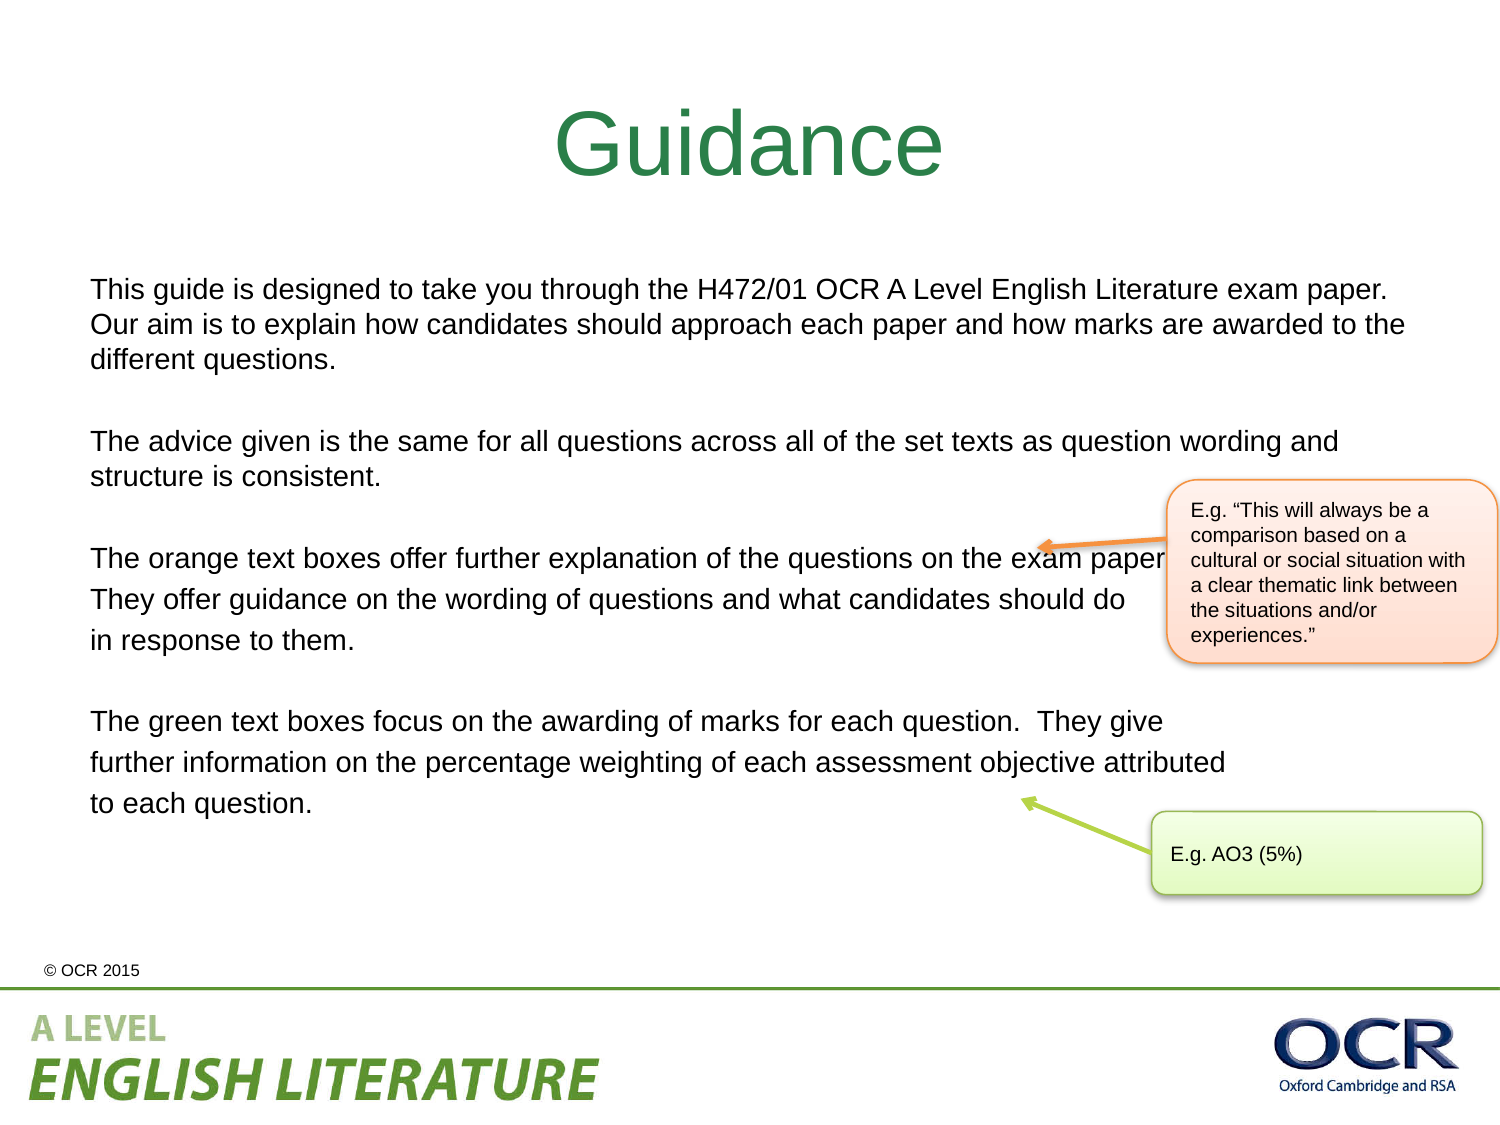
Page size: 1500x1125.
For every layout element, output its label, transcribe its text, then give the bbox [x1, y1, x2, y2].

text_box E.g. AO3 (5%) [1150, 810, 1484, 896]
title Guidance [75, 45, 1425, 233]
picture [0, 987, 1500, 1124]
list This guide is designed to take you through the H472/01 OCR A Level English Literature exam paper. Our aim is to explain how candidates should approach each paper and how marks are awarded to the different questions. The advice given is the same for all questions across all of the set texts as question wording and structure is consistent. The orange text boxes offer further explanation of the questions on the exam paper. They offer guidance on the wording of questions and what candidates should do in response to them. The green text boxes focus on the awarding of marks for each question. They give further information on the percentage weighting of each assessment objective attributed to each question. [75, 262, 1425, 965]
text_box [1036, 538, 1167, 549]
text_box E.g. “This will always be a comparison based on a cultural or social situation with a clear thematic link between the situations and/or experiences.” [1166, 478, 1499, 664]
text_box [1020, 798, 1152, 854]
